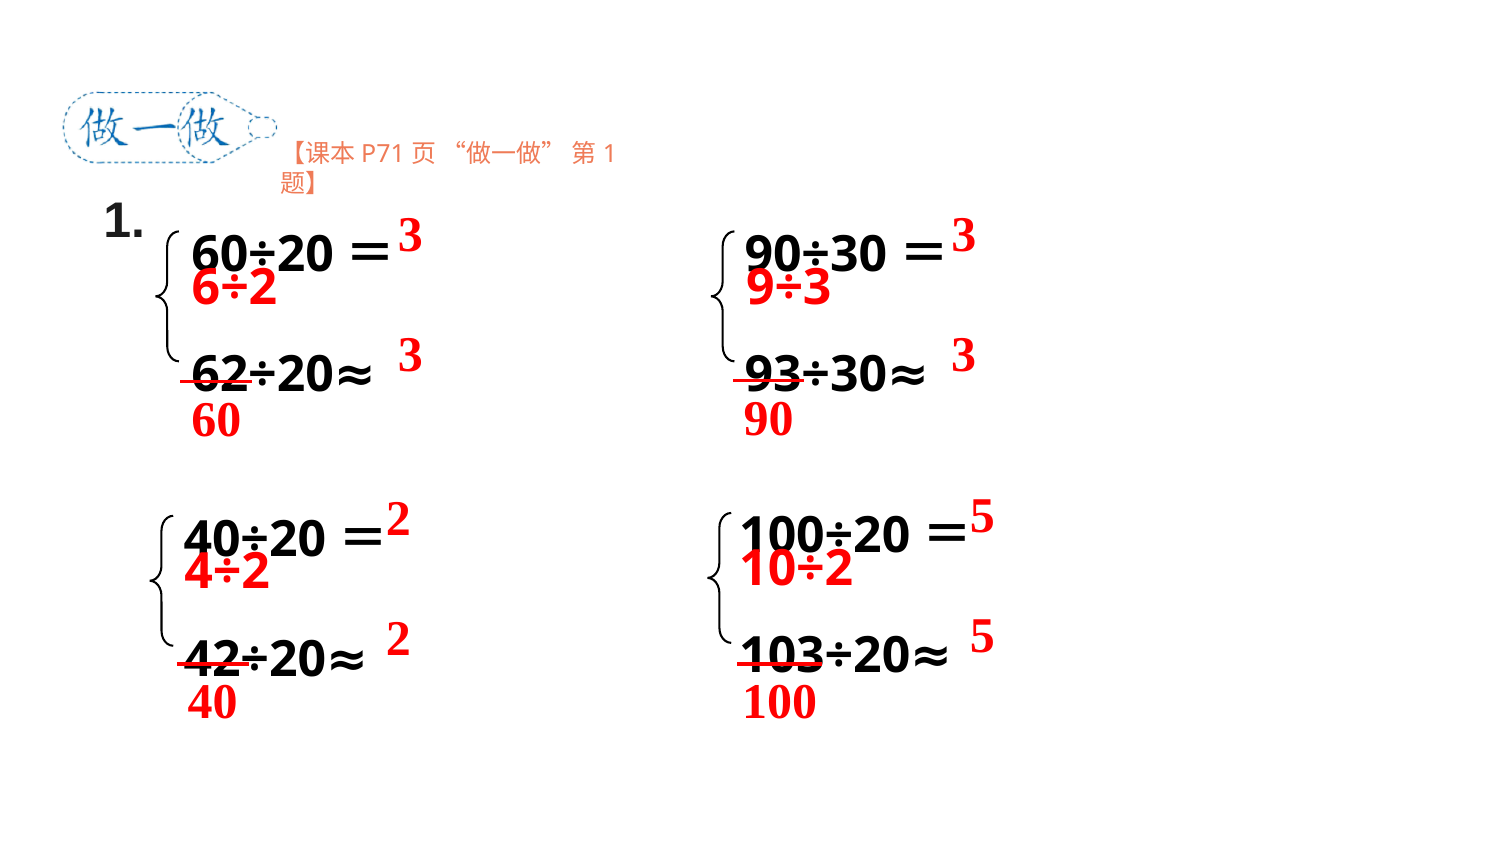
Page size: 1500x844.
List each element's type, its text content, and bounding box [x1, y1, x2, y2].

text_box 9÷3 [731, 246, 895, 322]
text_box 40 [163, 661, 262, 737]
text_box 60÷20＝ 62÷20≈ [176, 205, 505, 410]
text_box 100 [717, 660, 842, 736]
text_box [707, 512, 732, 643]
text_box 2 [371, 597, 471, 673]
text_box 10÷2 [724, 528, 889, 604]
text_box [149, 515, 174, 646]
text_box 3 [383, 205, 483, 269]
text_box 100÷20＝ 103÷20≈ [724, 435, 1053, 691]
text_box 3 [936, 193, 1037, 269]
text_box [155, 231, 179, 362]
text_box 3 [383, 314, 483, 389]
picture [52, 81, 286, 176]
text_box 1. [88, 179, 266, 255]
text_box [710, 231, 735, 362]
text_box 5 [955, 474, 1055, 550]
text_box 6÷2 [179, 246, 341, 322]
text_box 2 [371, 478, 471, 553]
text_box 【课本P71页 “做一做” 第1题】 [265, 130, 675, 205]
text_box 90 [719, 378, 818, 454]
text_box 4÷2 [169, 531, 334, 606]
text_box 60 [166, 379, 266, 454]
text_box 40÷20＝ 42÷20≈ [168, 438, 497, 694]
text_box 90÷30＝ 93÷30≈ [729, 154, 1058, 410]
text_box 5 [955, 594, 1055, 670]
text_box 3 [936, 313, 1036, 389]
